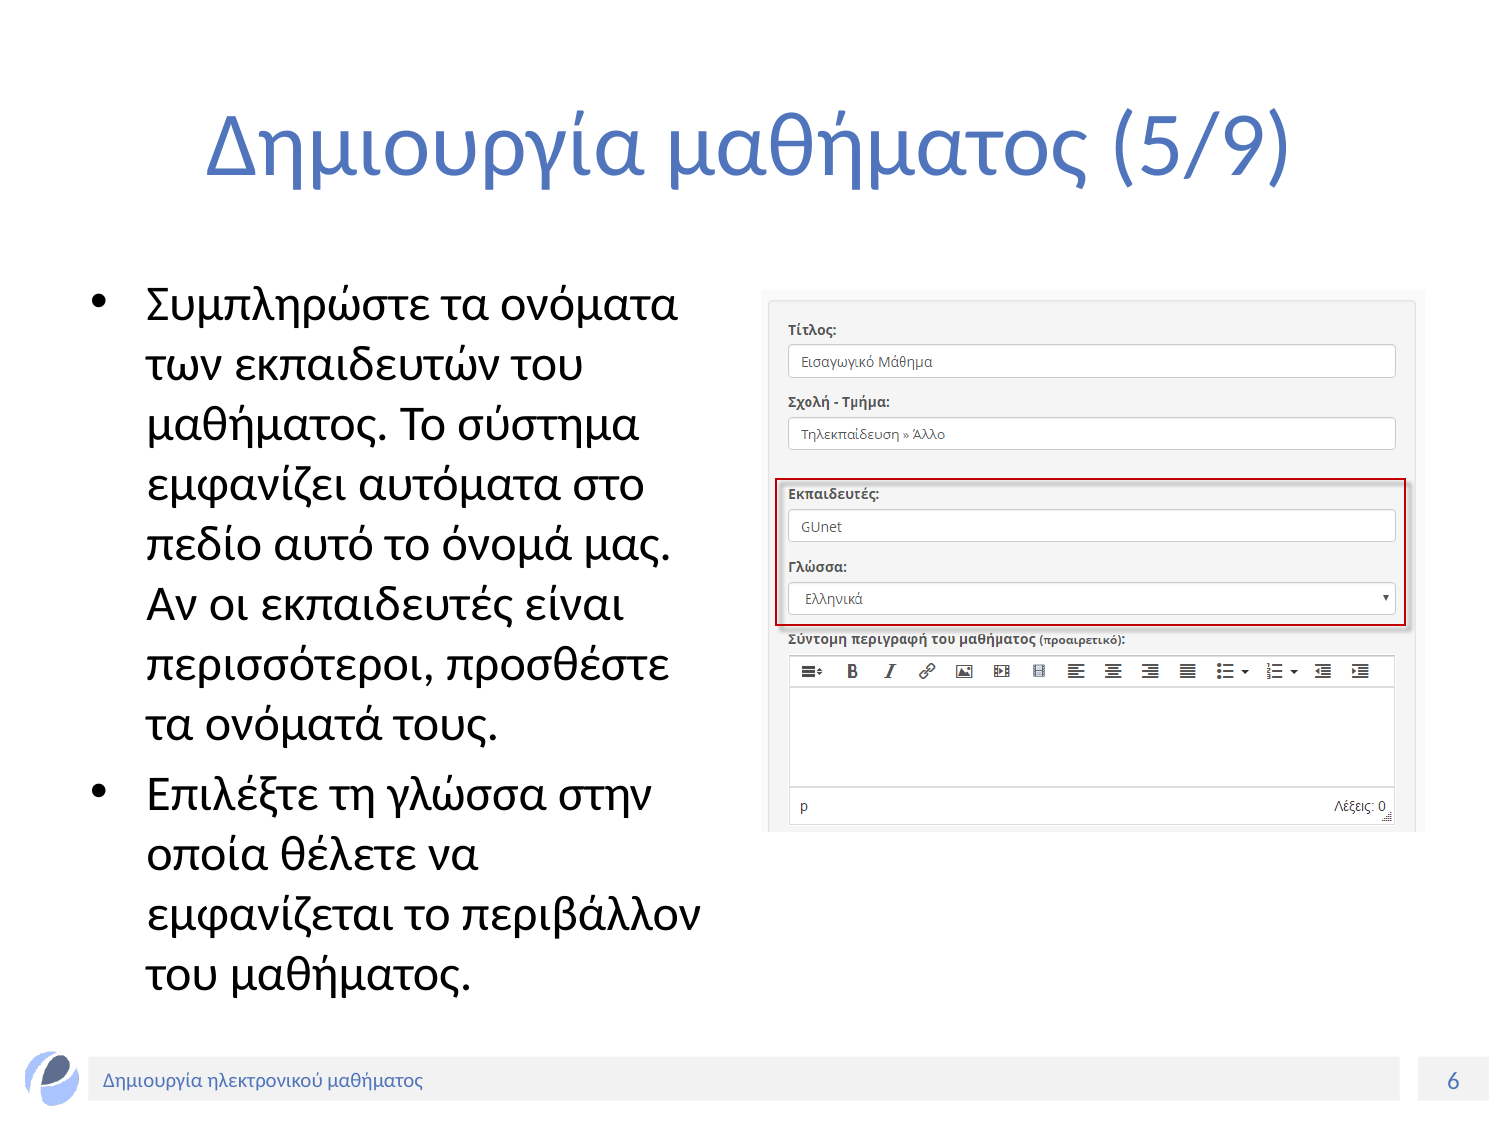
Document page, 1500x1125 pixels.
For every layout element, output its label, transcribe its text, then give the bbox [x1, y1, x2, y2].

list Συμπληρώστε τα ονόματα των εκπαιδευτών του μαθήματος. Το σύστημα εμφανίζει αυτόματα στο πεδίο αυτό το όνομά μας. Αν οι εκπαιδευτές είναι περισσότεροι, προσθέστε τα ονόματά τους. Επιλέξτε τη γλώσσα στην οποία θέλετε να εμφανίζεται το περιβάλλον του μαθήματος. [75, 262, 738, 1005]
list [761, 290, 1425, 832]
title Δημιουργία μαθήματος (5/9) [75, 45, 1425, 233]
